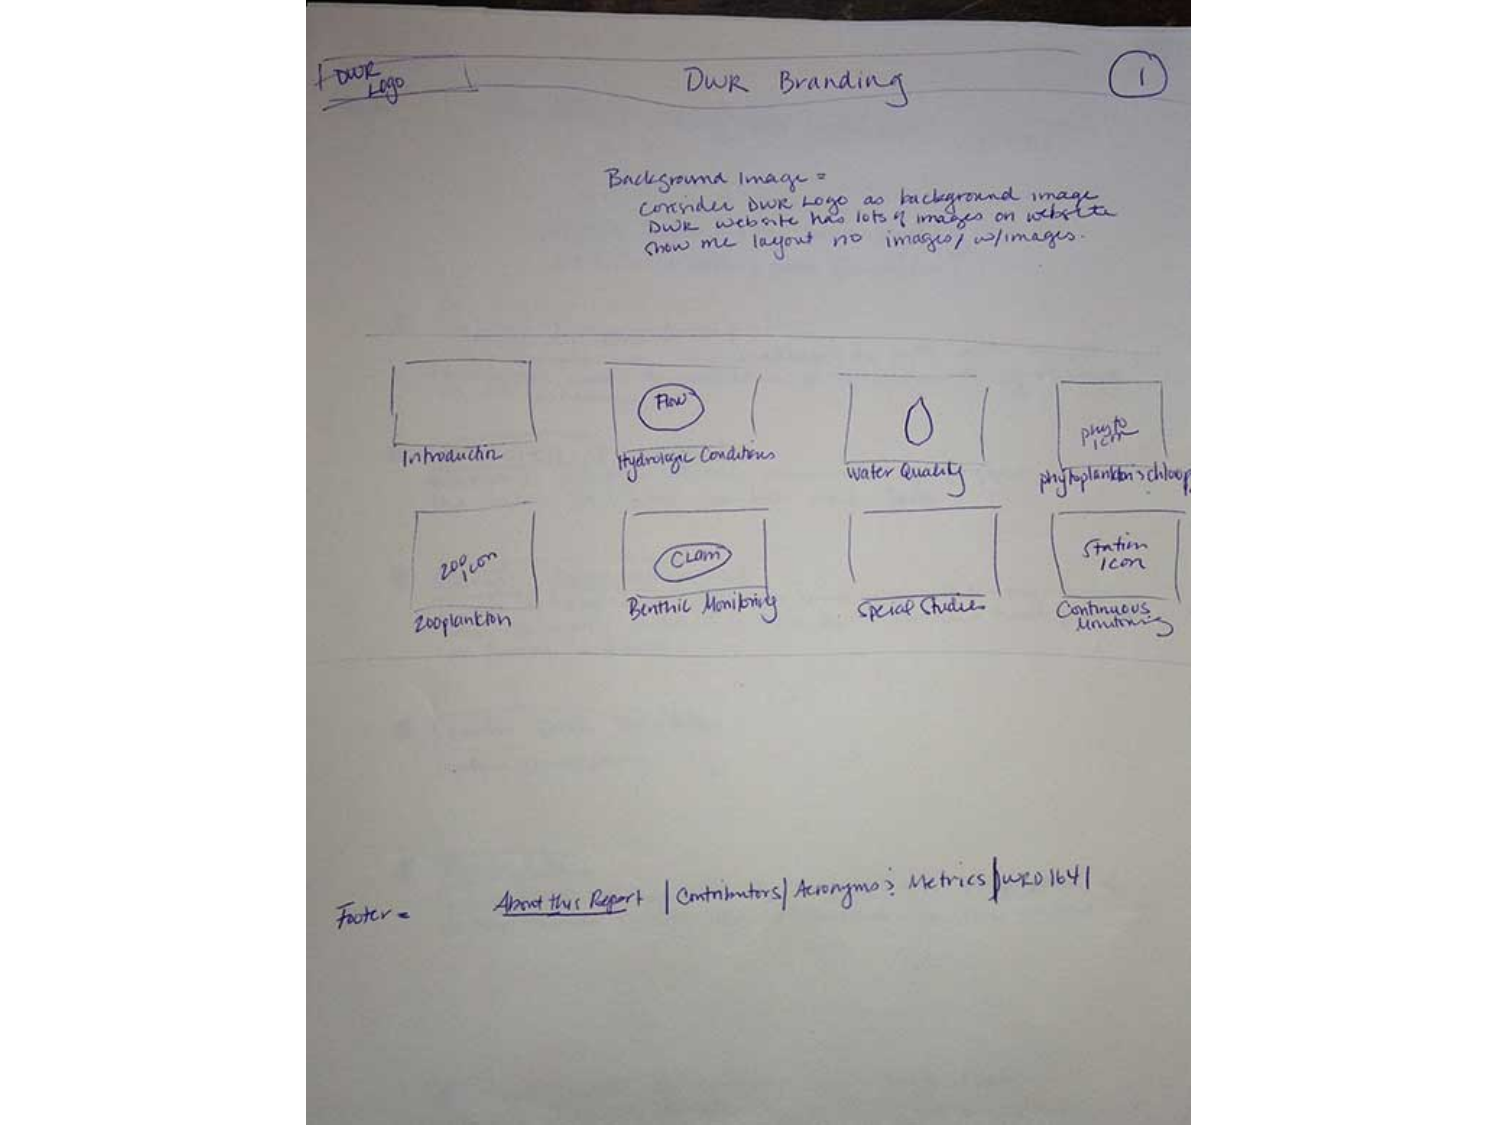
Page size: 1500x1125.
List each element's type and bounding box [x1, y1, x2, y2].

picture [305, 0, 1191, 1125]
